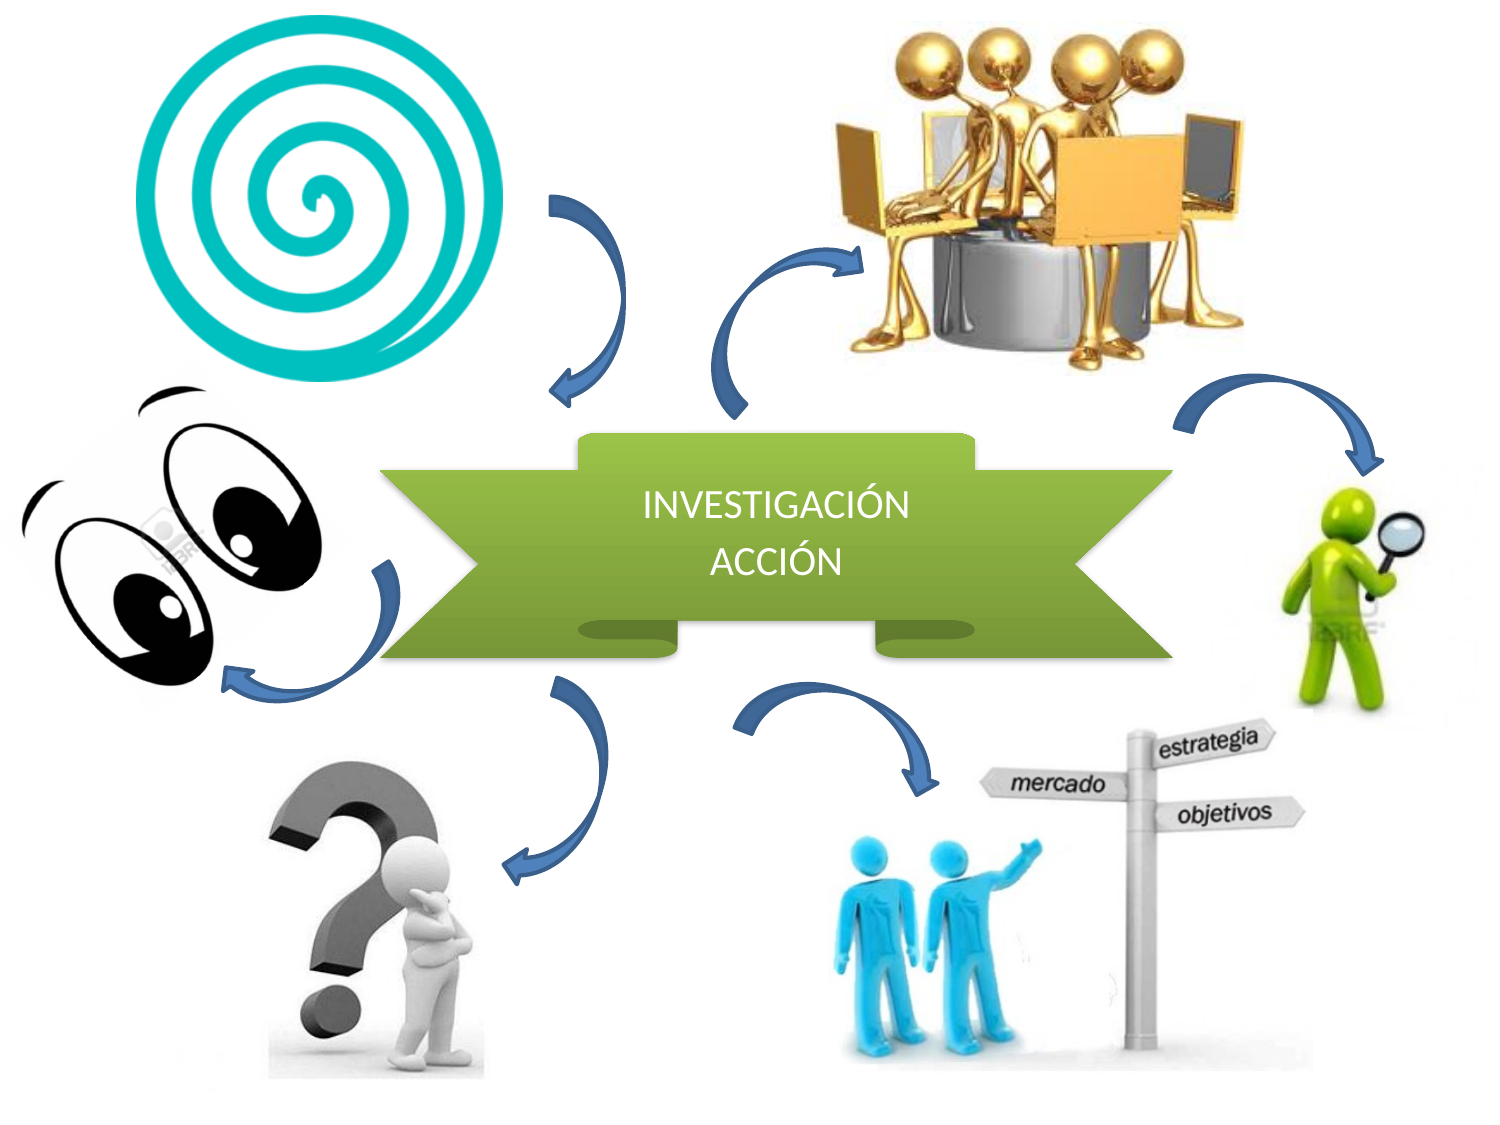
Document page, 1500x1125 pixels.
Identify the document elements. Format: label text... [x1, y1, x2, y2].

text_box [548, 194, 626, 409]
text_box [732, 681, 888, 736]
picture [831, 21, 1251, 376]
text_box [711, 247, 826, 421]
text_box [220, 559, 401, 704]
picture [0, 15, 503, 714]
text_box [550, 675, 609, 749]
text_box [1172, 373, 1385, 462]
picture [828, 463, 1485, 1073]
picture [114, 751, 630, 1093]
text_box INVESTIGACIÓN ACCIÓN [379, 432, 1174, 658]
